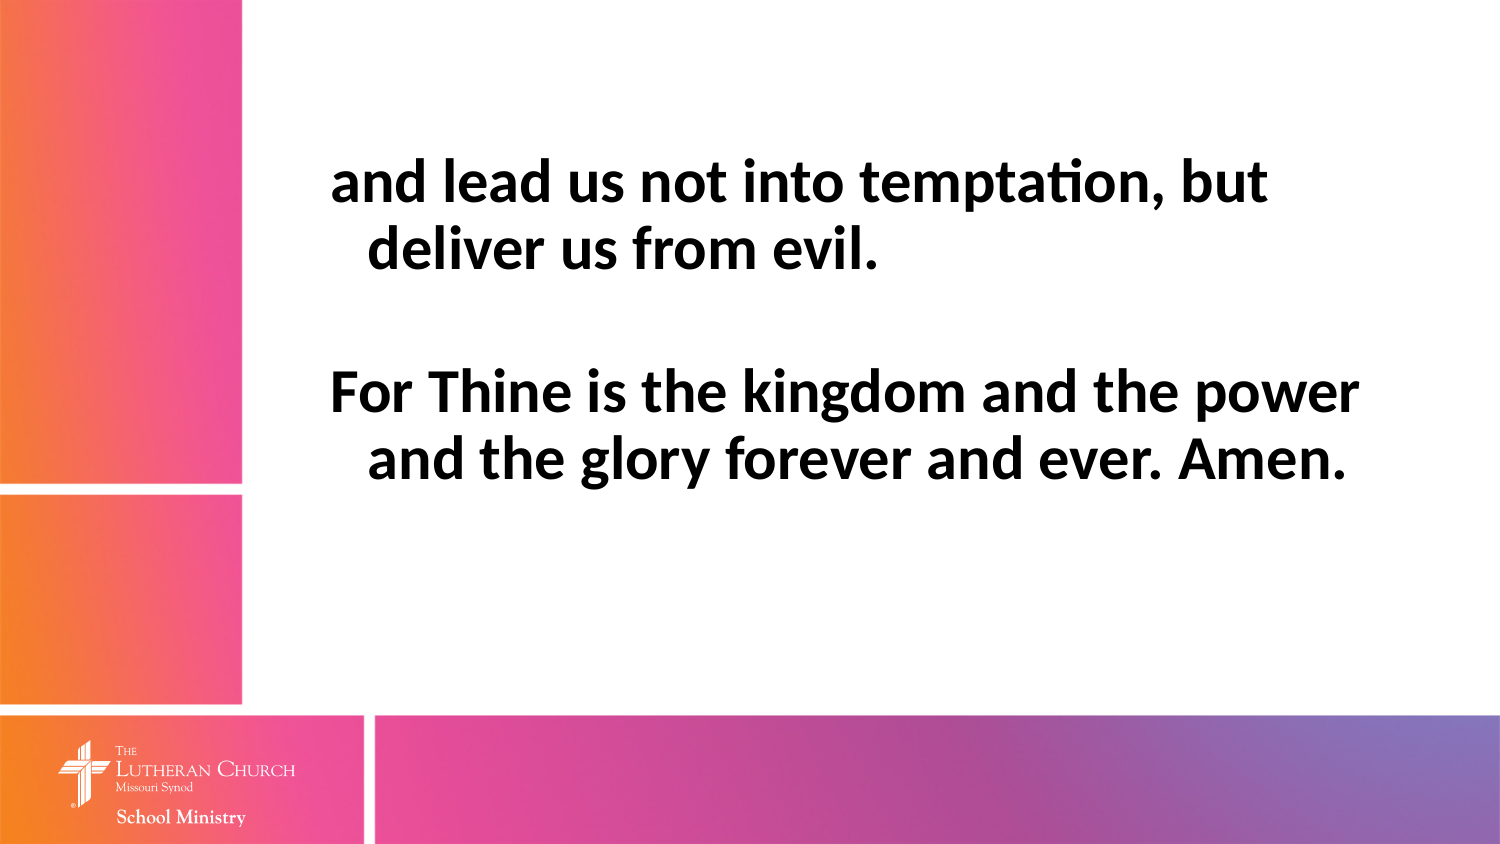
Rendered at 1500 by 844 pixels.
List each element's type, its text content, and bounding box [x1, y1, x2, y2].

list and lead us not into temptation, but deliver us from evil. For Thine is the kingdom and the power and the glory forever and ever. Amen. [315, 44, 1429, 688]
picture [0, 0, 1500, 844]
